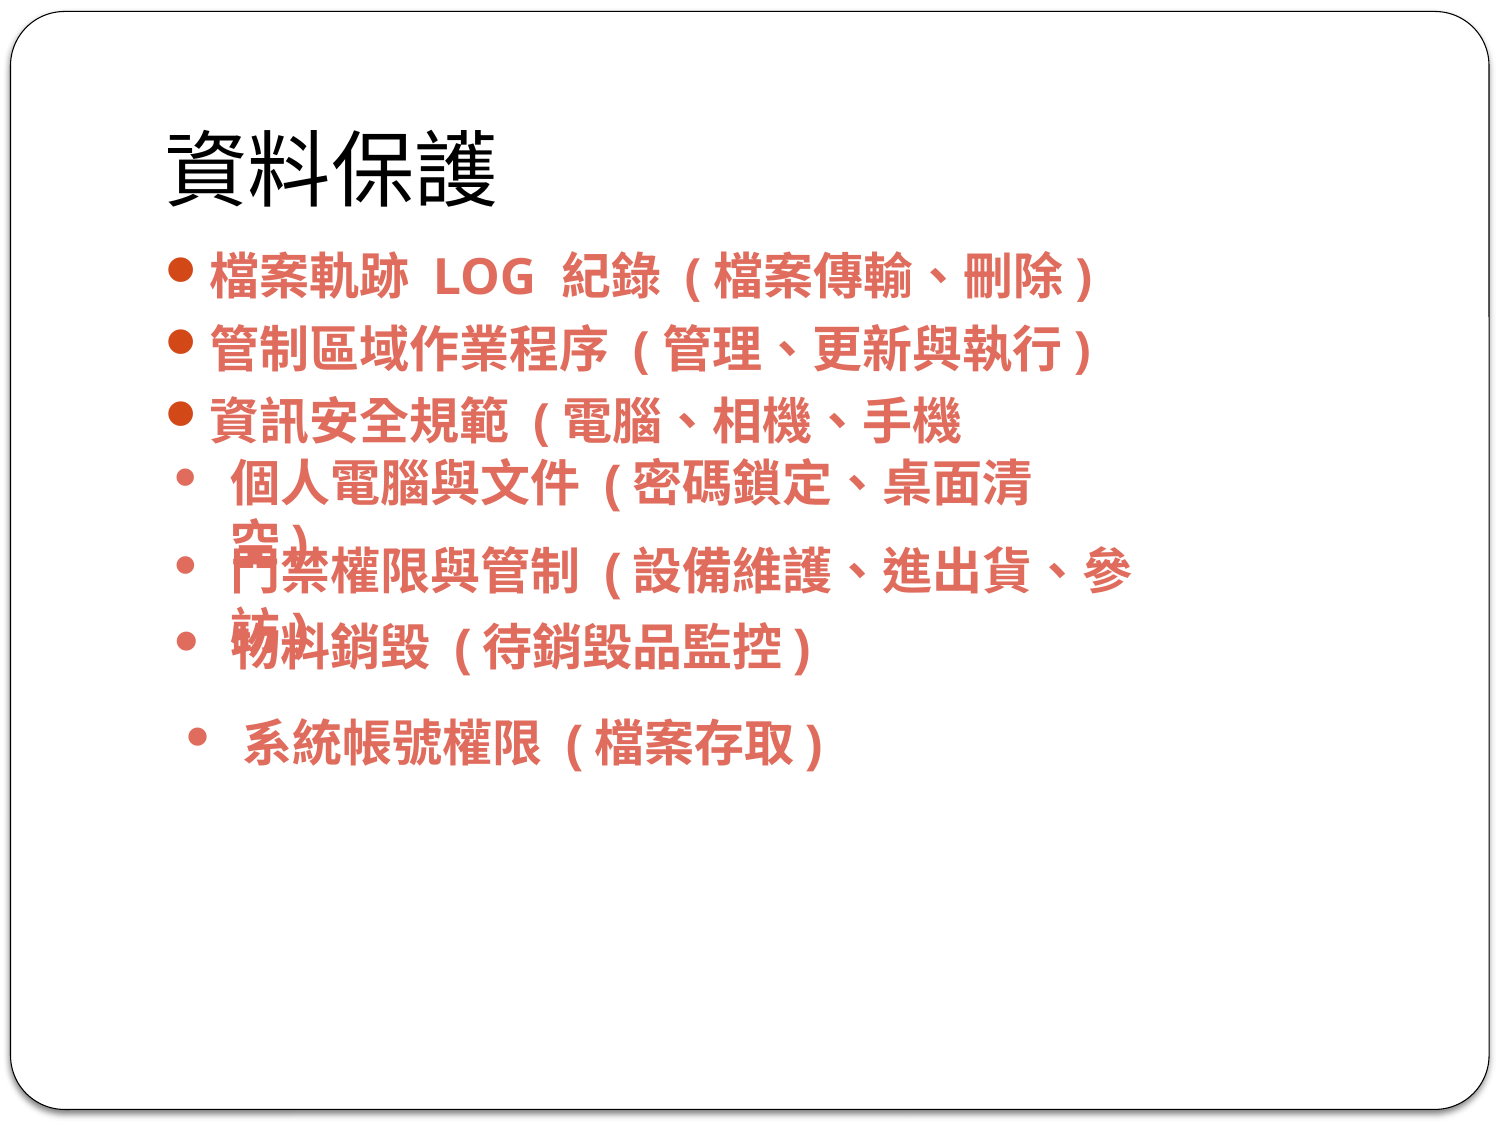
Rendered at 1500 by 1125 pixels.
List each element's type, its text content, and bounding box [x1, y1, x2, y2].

text_box 系統帳號權限 (檔案存取) [171, 704, 1164, 779]
title 資料保護 [150, 45, 1425, 233]
text_box 物料銷毀 (待銷毀品監控) [159, 607, 900, 683]
text_box 門禁權限與管制 (設備維護、進出貨、參訪) [159, 532, 1187, 667]
text_box 個人電腦與文件 (密碼鎖定、桌面清空) [159, 444, 1117, 532]
list 檔案軌跡 LOG 紀錄 (檔案傳輸、刪除) 管制區域作業程序 (管理、更新與執行) 資訊安全規範 (電腦、相機、手機 [150, 237, 1425, 988]
